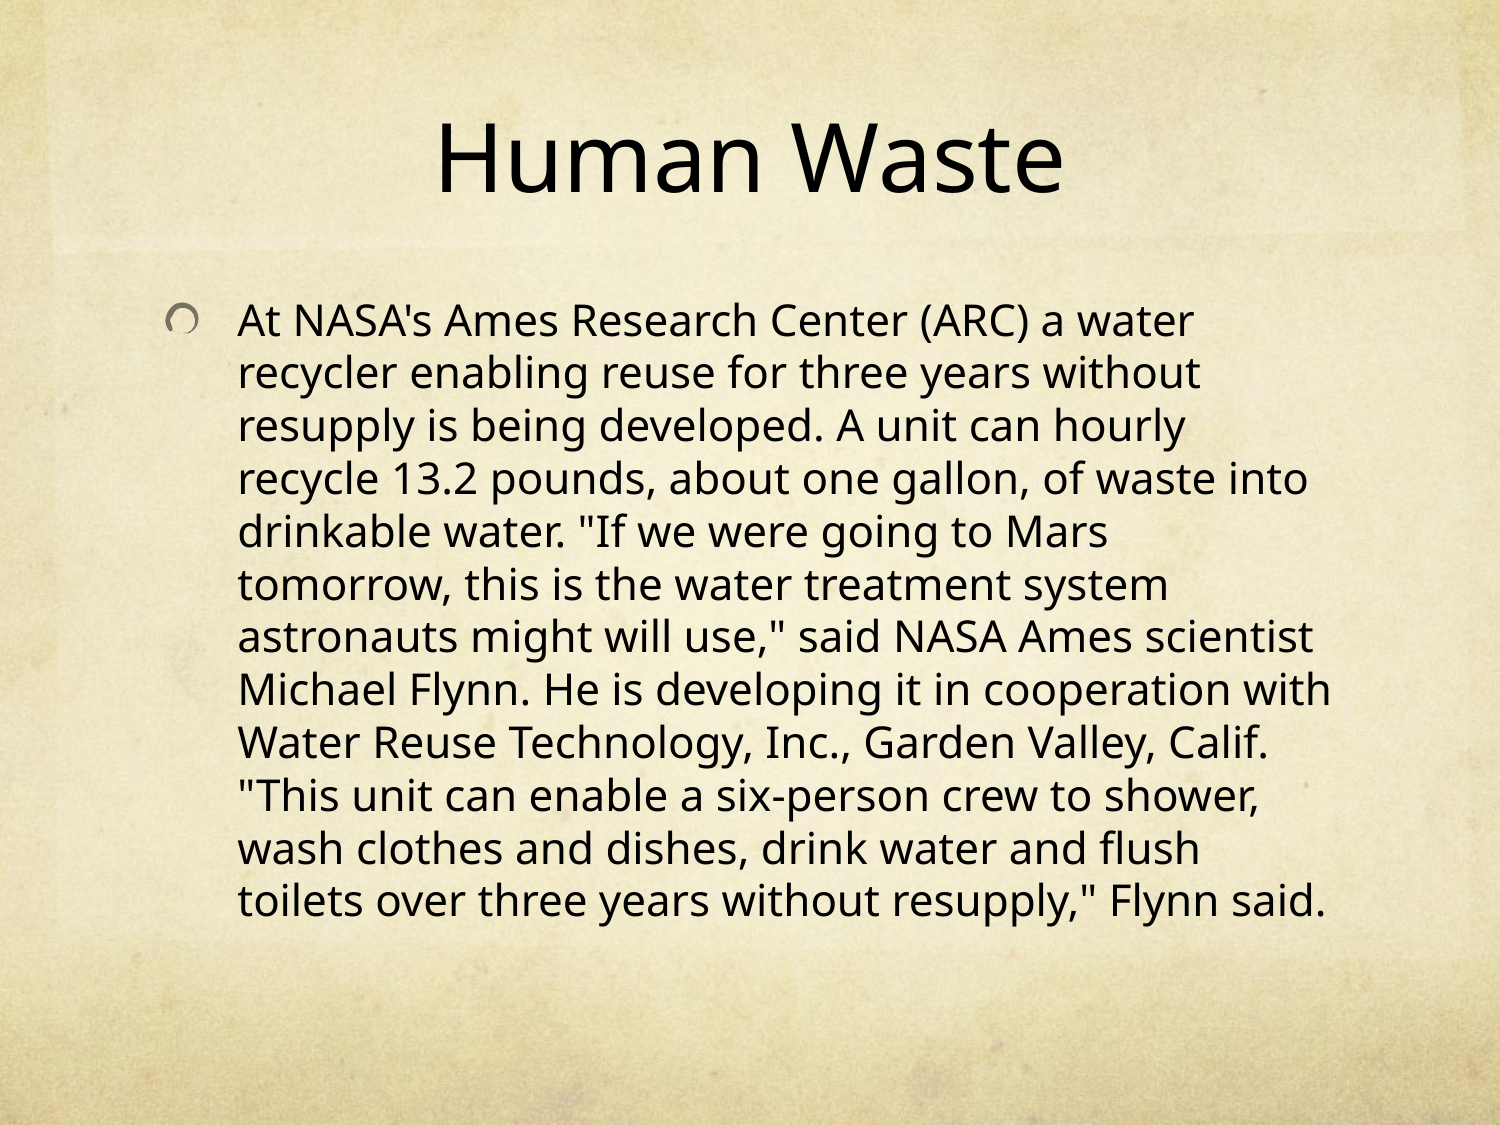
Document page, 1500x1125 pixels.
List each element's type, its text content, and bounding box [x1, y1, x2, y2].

picture [0, 0, 1500, 1125]
title Human Waste [150, 82, 1350, 225]
list At NASA's Ames Research Center (ARC) a water recycler enabling reuse for three years without resupply is being developed. A unit can hourly recycle 13.2 pounds, about one gallon, of waste into drinkable water. "If we were going to Mars tomorrow, this is the water treatment system astronauts might will use," said NASA Ames scientist Michael Flynn. He is developing it in cooperation with Water Reuse Technology, Inc., Garden Valley, Calif. "This unit can enable a six-person crew to shower, wash clothes and dishes, drink water and flush toilets over three years without resupply," Flynn said. [150, 284, 1350, 950]
